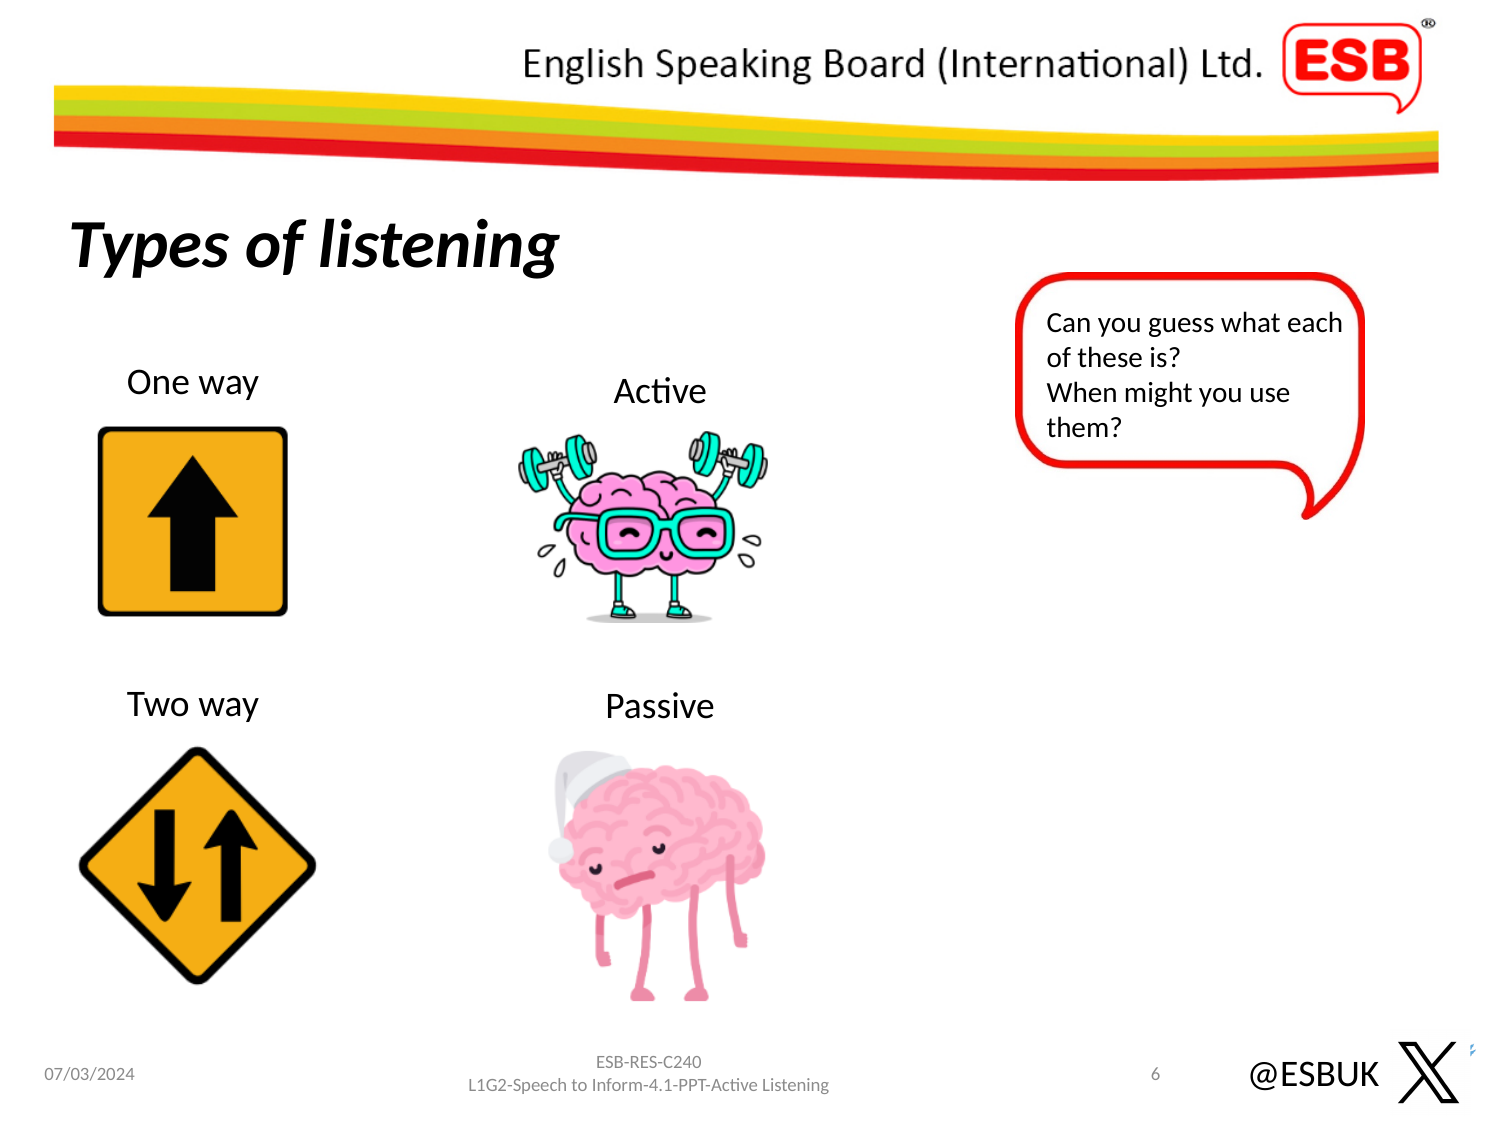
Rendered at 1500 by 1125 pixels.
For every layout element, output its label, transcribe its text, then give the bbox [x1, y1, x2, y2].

picture [1390, 1029, 1476, 1116]
text_box Two way [112, 671, 479, 731]
picture [76, 414, 305, 629]
slide_number 6 [930, 1042, 1176, 1103]
text_box Passive [549, 673, 771, 727]
picture [495, 409, 803, 623]
text_box One way [112, 349, 479, 410]
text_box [1015, 272, 1381, 521]
picture [534, 727, 787, 1018]
title Types of listening [53, 186, 1347, 305]
picture [0, 0, 1500, 189]
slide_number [29, 1042, 367, 1103]
footer ESB-RES-C240 L1G2-Speech to Inform-4.1-PPT-Active Listening [395, 1042, 902, 1103]
text_box Active [543, 358, 778, 409]
picture [76, 737, 330, 986]
